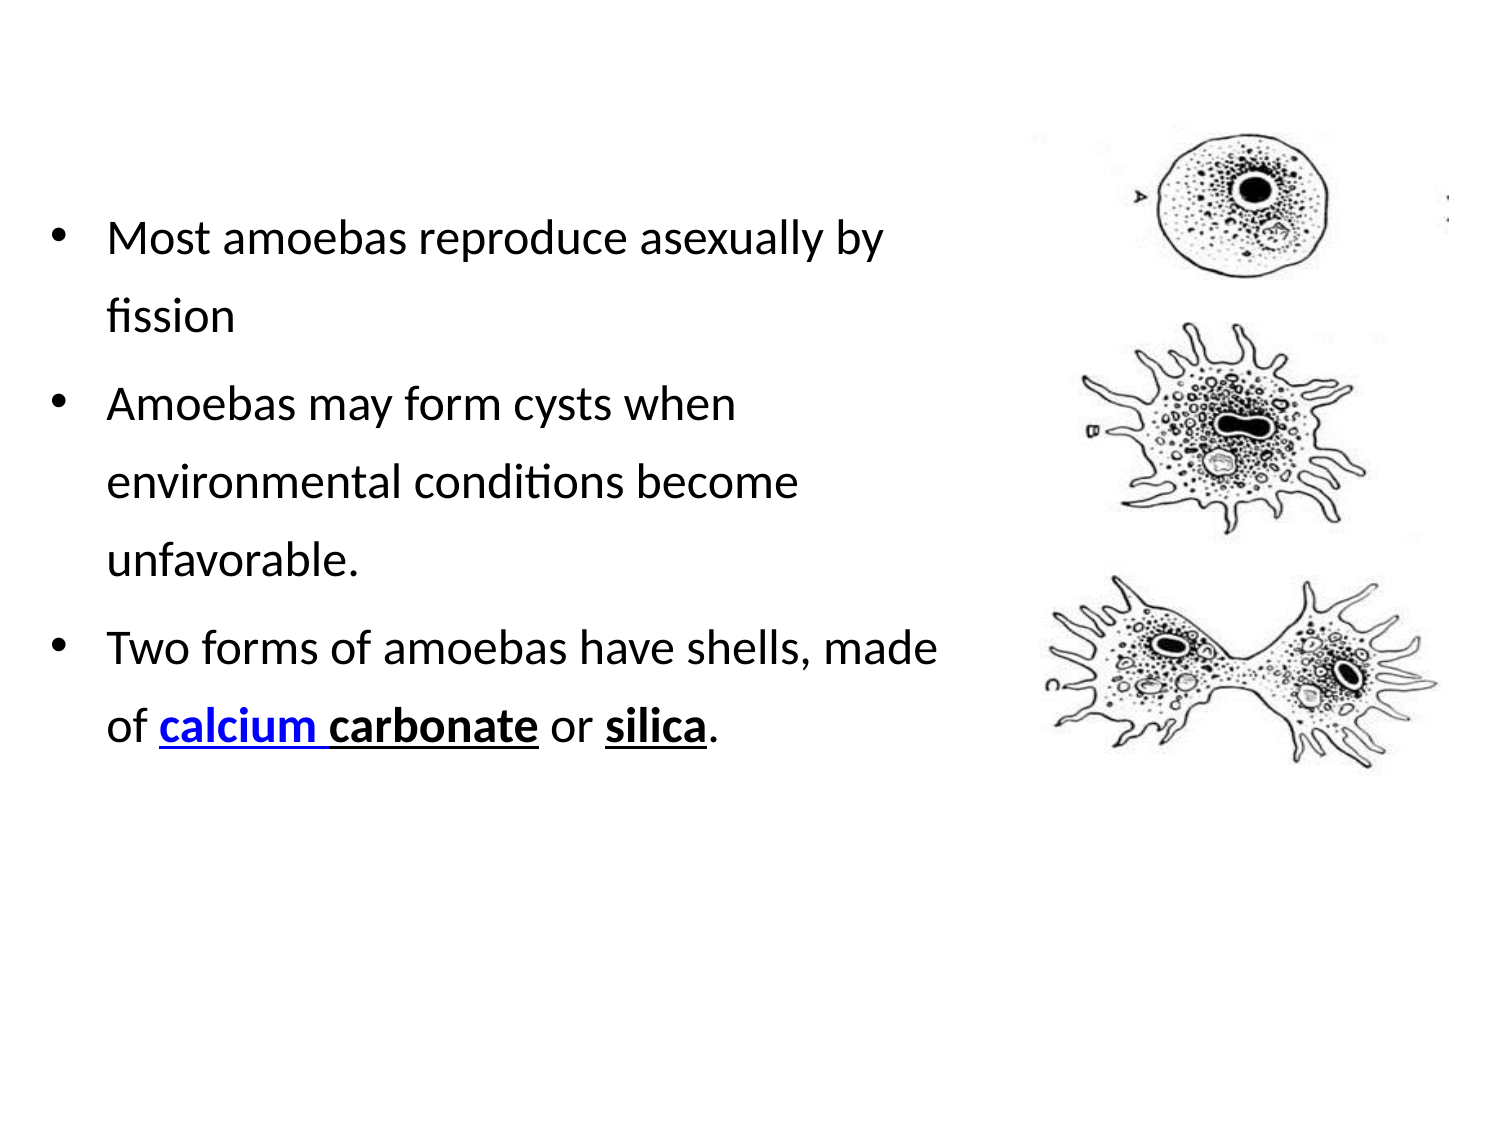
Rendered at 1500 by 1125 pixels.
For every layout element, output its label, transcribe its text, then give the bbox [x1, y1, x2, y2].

picture [1025, 122, 1449, 781]
list Most amoebas reproduce asexually by fission Amoebas may form cysts when environmental conditions become unfavorable. Two forms of amoebas have shells, made of calcium carbonate or silica. [35, 179, 961, 816]
